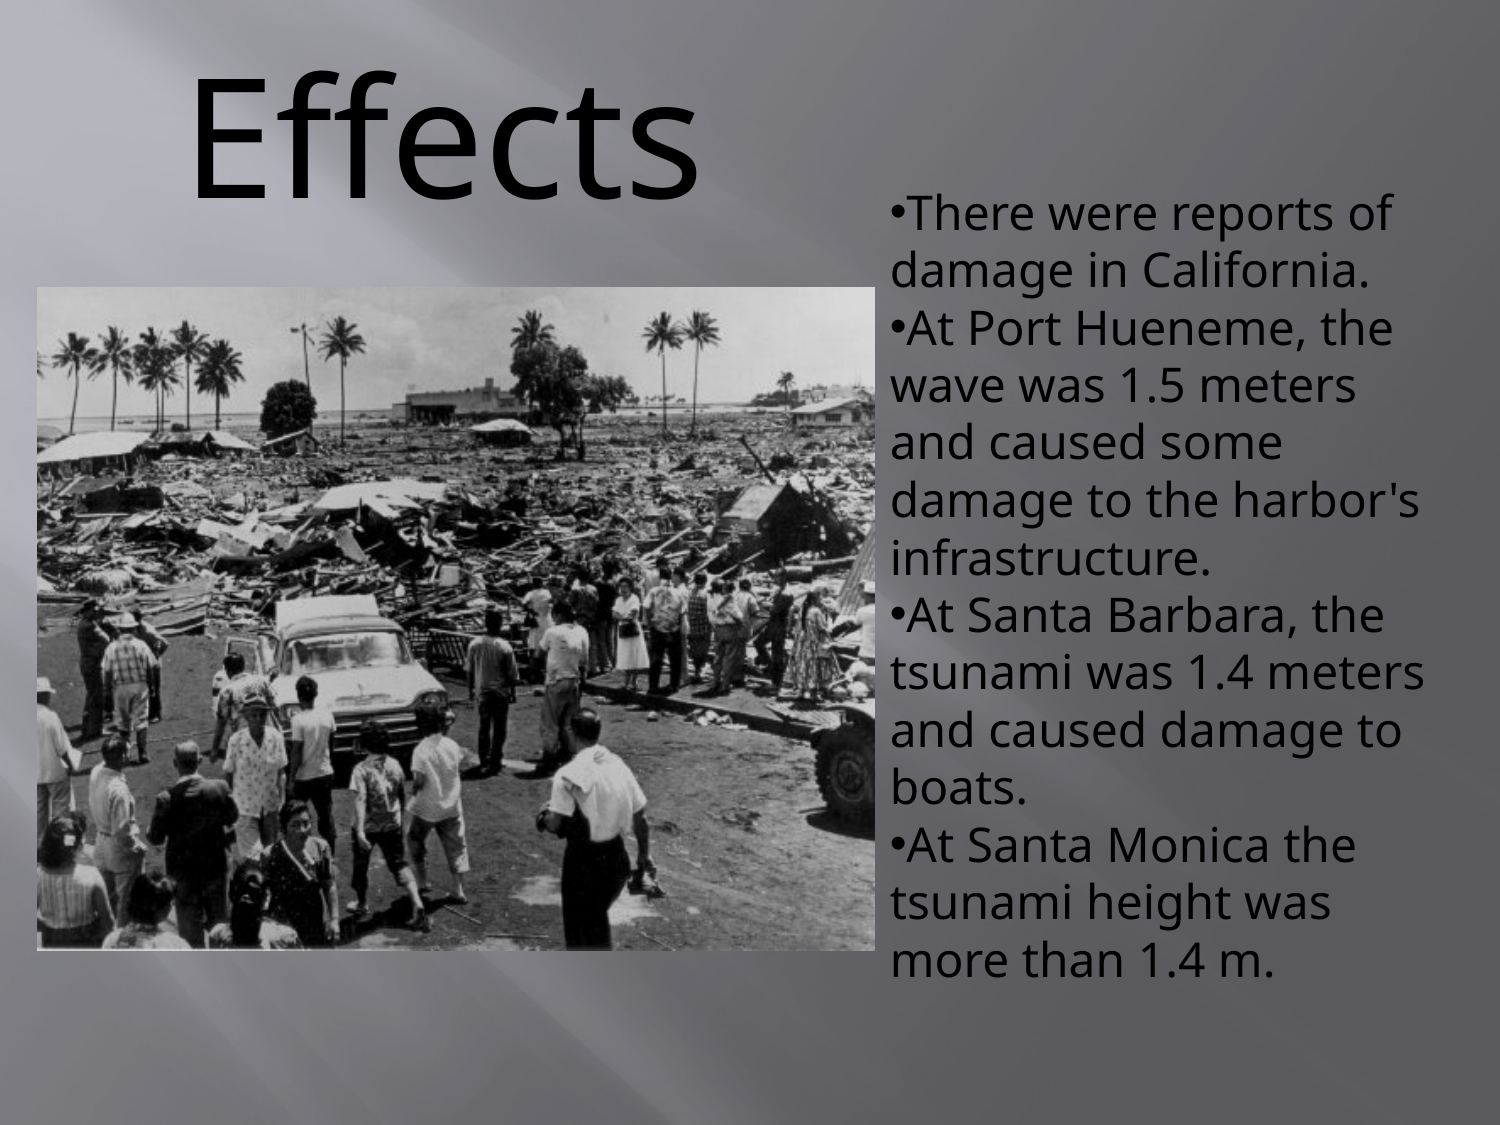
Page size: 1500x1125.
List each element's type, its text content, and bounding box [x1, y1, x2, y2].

text_box There were reports of damage in California. At Port Hueneme, the wave was 1.5 meters and caused some damage to the harbor's infrastructure. At Santa Barbara, the tsunami was 1.4 meters and caused damage to boats. At Santa Monica the tsunami height was more than 1.4 m. [874, 174, 1463, 995]
picture [37, 287, 876, 951]
text_box Effects [137, 24, 750, 240]
